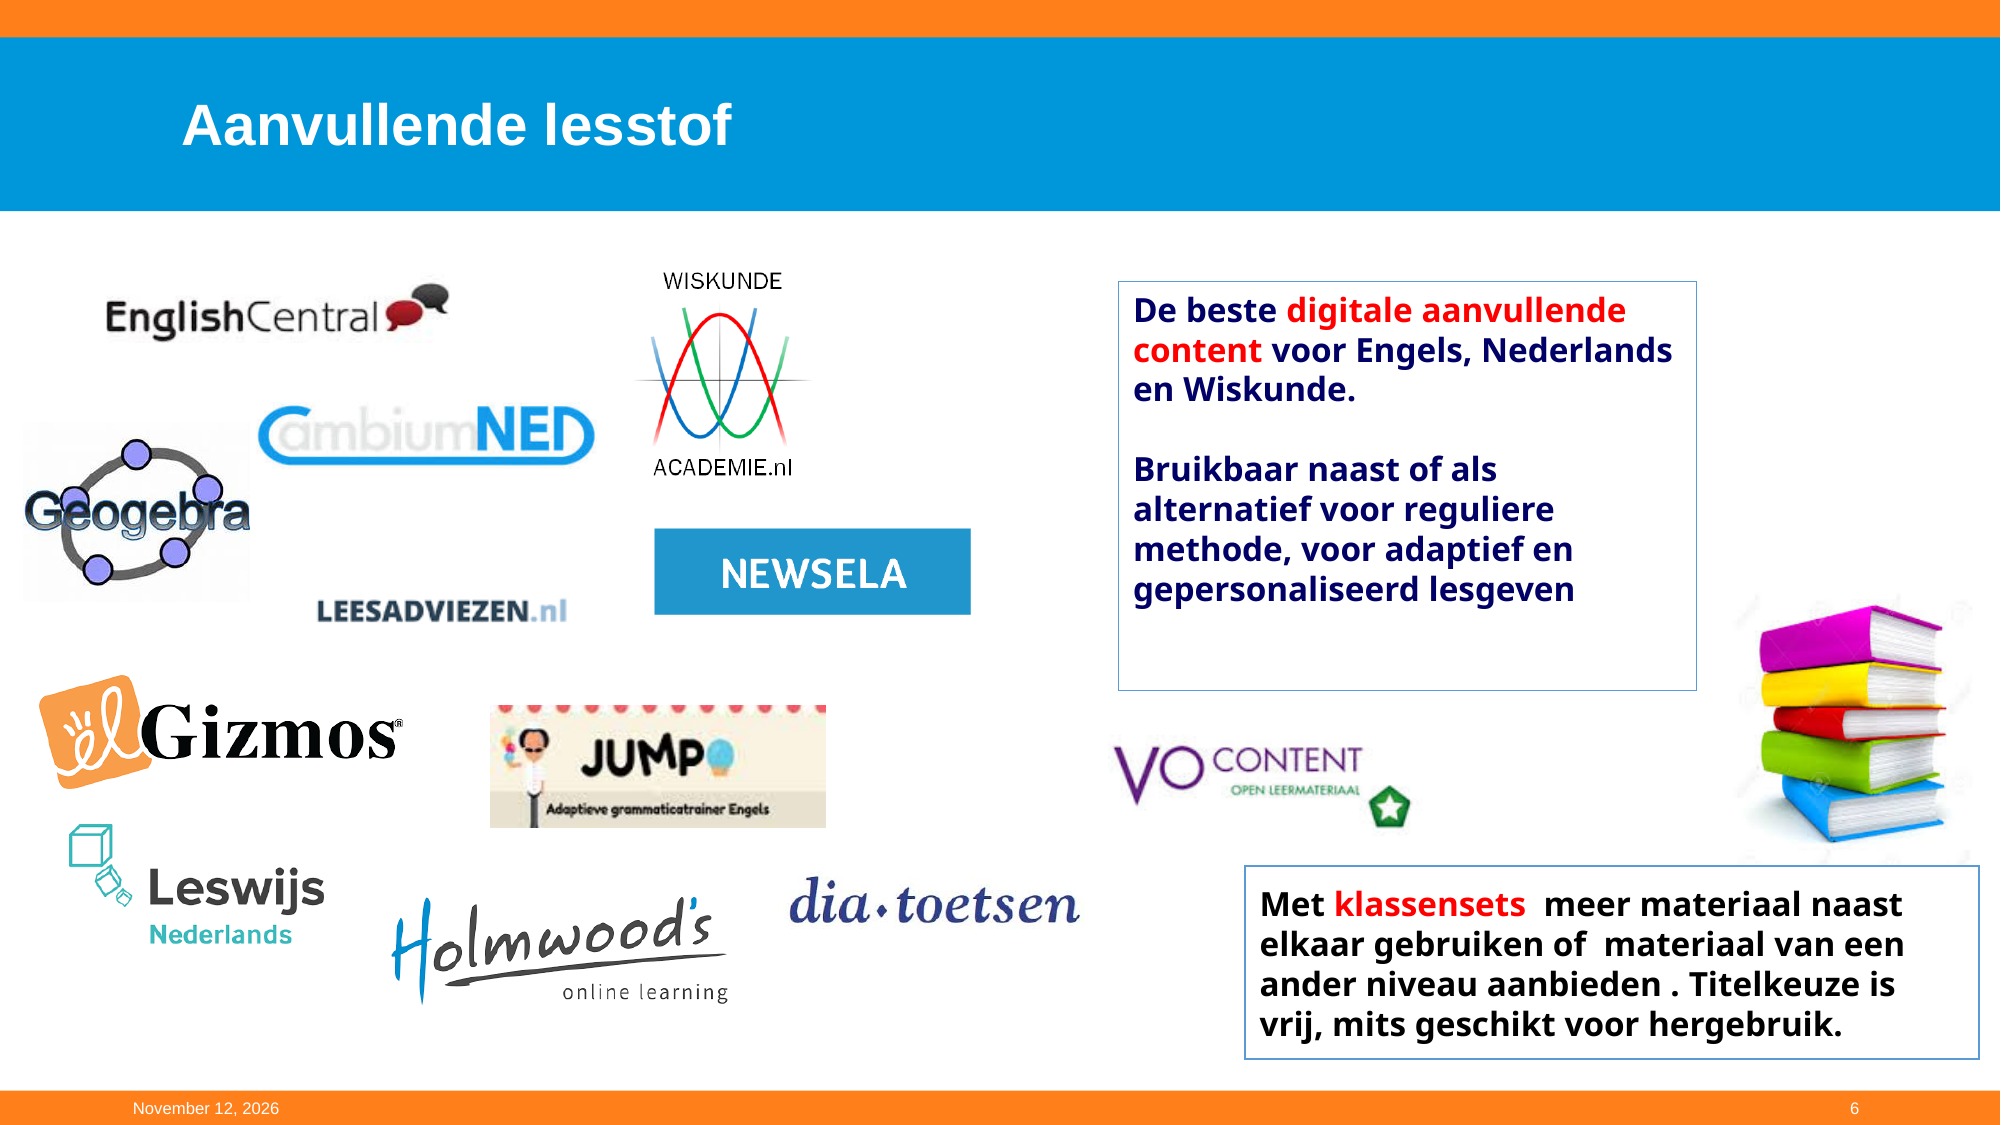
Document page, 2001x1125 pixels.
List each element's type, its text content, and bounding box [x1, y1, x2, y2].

picture [387, 894, 731, 1007]
text_box Met klassensets meer materiaal naast elkaar gebruiken of materiaal van een ander niveau aanbieden . Titelkeuze is vrij, mits geschikt voor hergebruik. [1244, 865, 1980, 1060]
picture [654, 528, 971, 615]
picture [778, 864, 1085, 943]
picture [69, 824, 324, 966]
picture [23, 245, 826, 828]
picture [1096, 710, 1429, 852]
picture [1729, 589, 1979, 875]
text_box De beste digitale aanvullende content voor Engels, Nederlands en Wiskunde. Bruikbaar naast of als alternatief voor reguliere methode, voor adaptief en gepersonaliseerd lesgeven [1118, 281, 1697, 691]
picture [106, 226, 450, 343]
text_box Aanvullende lesstof [166, 79, 748, 165]
